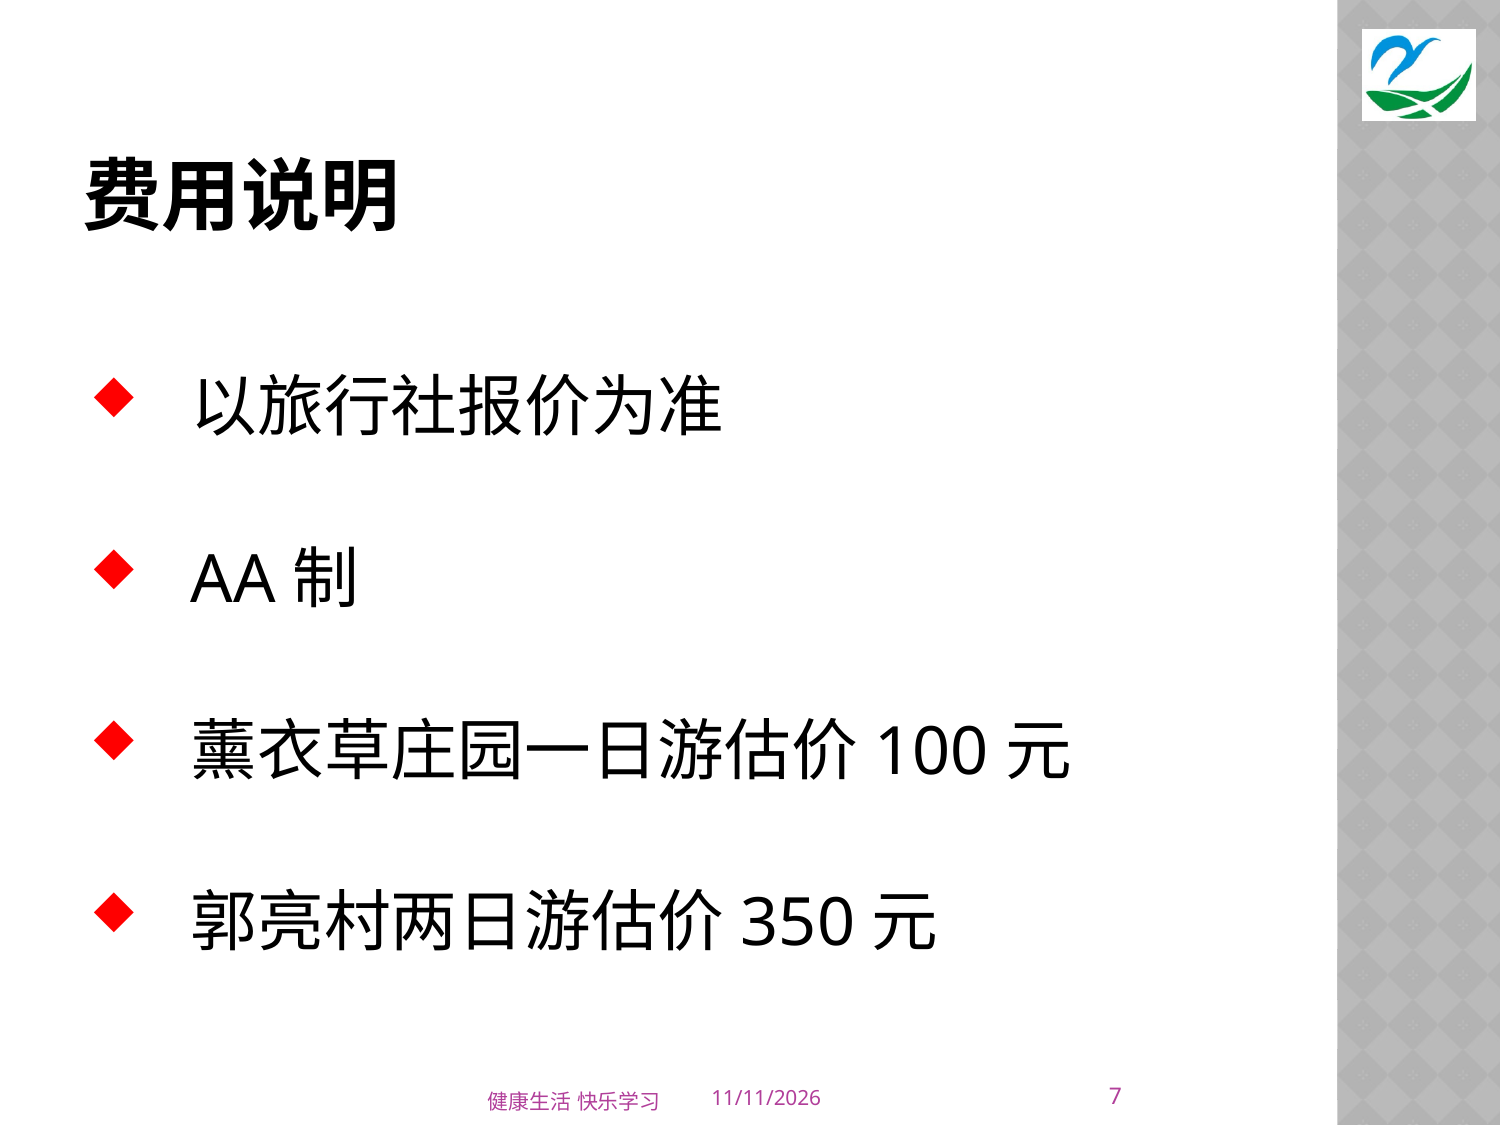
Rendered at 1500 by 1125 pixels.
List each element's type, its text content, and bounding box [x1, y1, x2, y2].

title 费用说明 [75, 52, 1263, 240]
slide_number 7 [1025, 1075, 1122, 1113]
footer 健康生活 快乐学习 [75, 1075, 675, 1114]
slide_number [696, 1075, 1025, 1113]
picture [1362, 29, 1476, 121]
list 以旅行社报价为准 AA制 薰衣草庄园一日游估价100元 郭亮村两日游估价350元 [75, 264, 1263, 1059]
